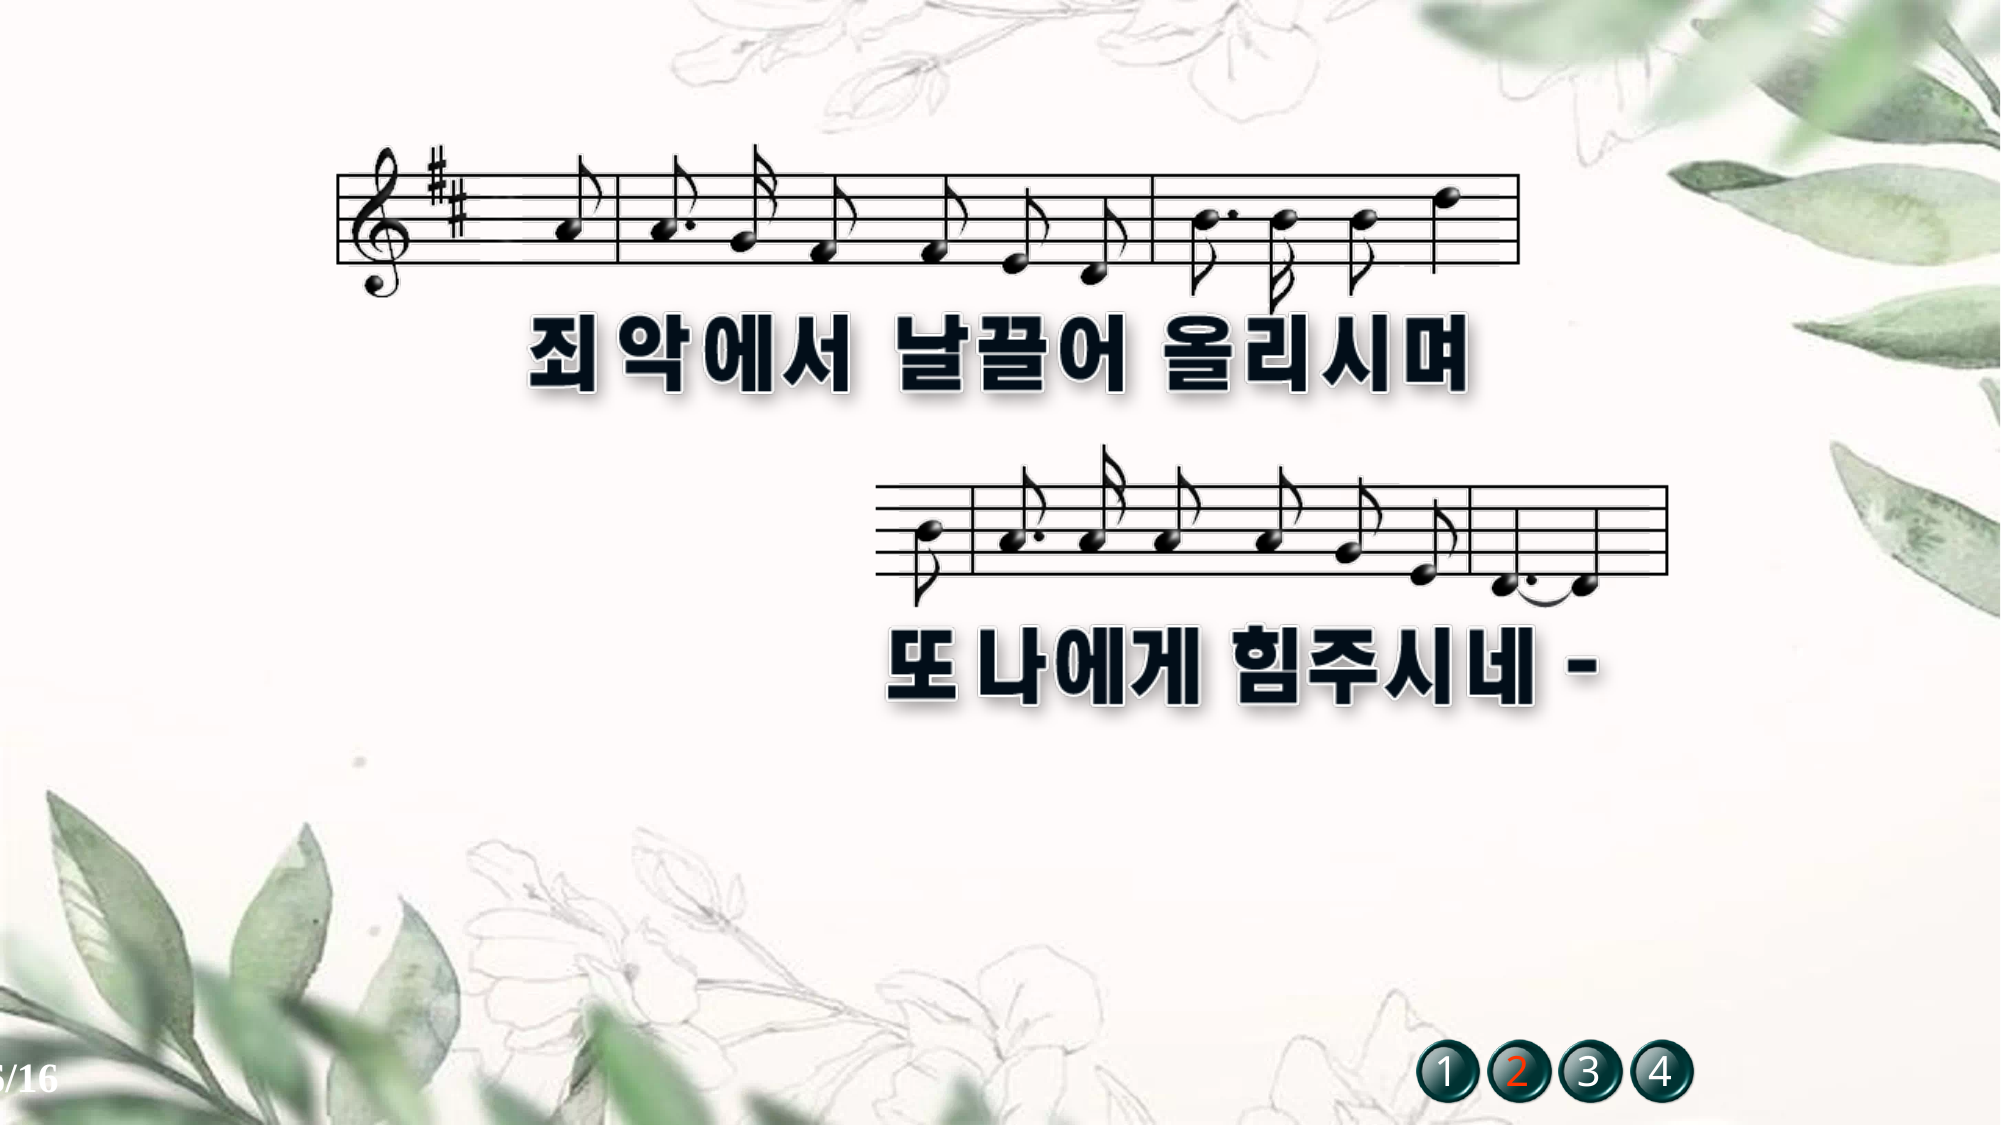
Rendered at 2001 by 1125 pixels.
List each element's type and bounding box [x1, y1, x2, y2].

text_box [1484, 1035, 1555, 1106]
text_box [1627, 1035, 1697, 1106]
picture [0, 0, 2001, 1125]
text_box [1555, 1035, 1626, 1106]
text_box [1413, 1035, 1484, 1106]
